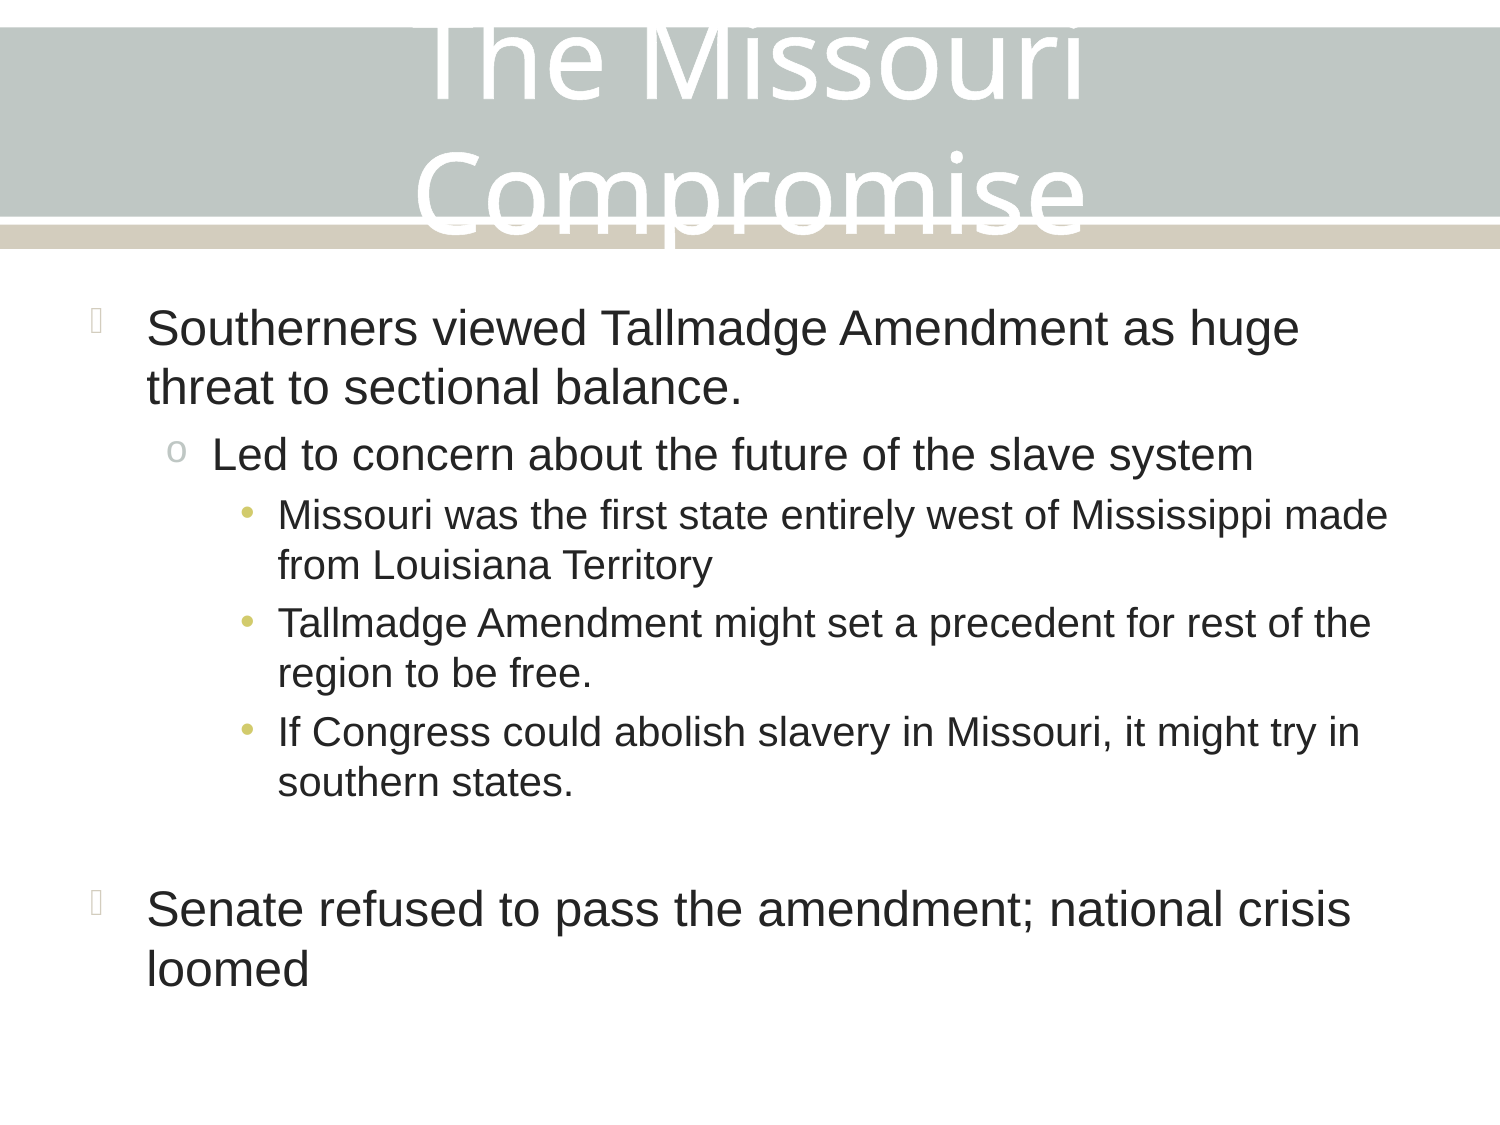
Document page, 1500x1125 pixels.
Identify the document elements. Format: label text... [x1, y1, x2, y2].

list Southerners viewed Tallmadge Amendment as huge threat to sectional balance. Led to concern about the future of the slave system Missouri was the first state entirely west of Mississippi made from Louisiana Territory Tallmadge Amendment might set a precedent for rest of the region to be free. If Congress could abolish slavery in Missouri, it might try in southern states. Senate refused to pass the amendment; national crisis loomed [75, 287, 1425, 1063]
title The Missouri Compromise [75, 29, 1425, 213]
